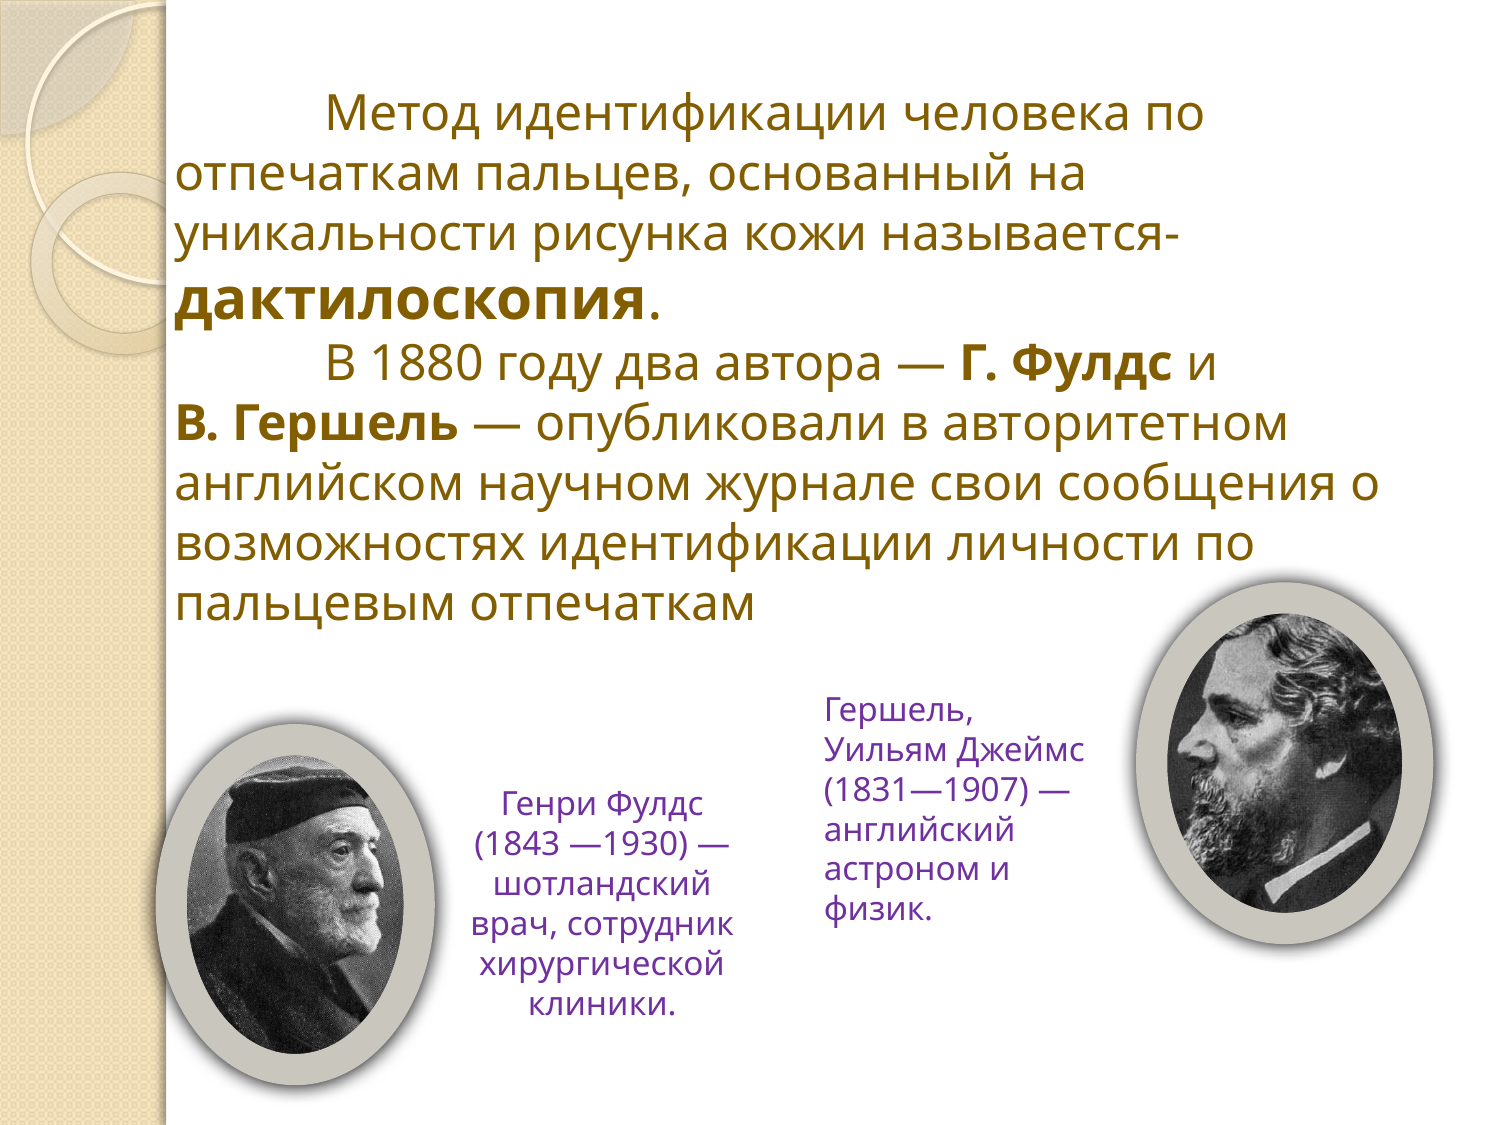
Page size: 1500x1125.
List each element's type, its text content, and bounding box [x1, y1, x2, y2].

text_box Гершель, Уильям Джеймс (1831—1907) — английский астроном и физик. [809, 680, 1114, 935]
text_box Генри Фулдс (1843 —1930) — шотландский врач, сотрудник хирургической клиники. [442, 775, 762, 1030]
picture [170, 739, 420, 1070]
picture [1151, 597, 1418, 929]
title Метод идентификации человека по отпечаткам пальцев, основанный на уникальности рисунка кожи называется- дактилоскопия. В 1880 году два автора — Г. Фулдс и В. Гершель — опубликовали в авторитетном английском научном журнале свои сообщения о возможностях идентификации личности по пальцевым отпечаткам [159, 78, 1400, 634]
